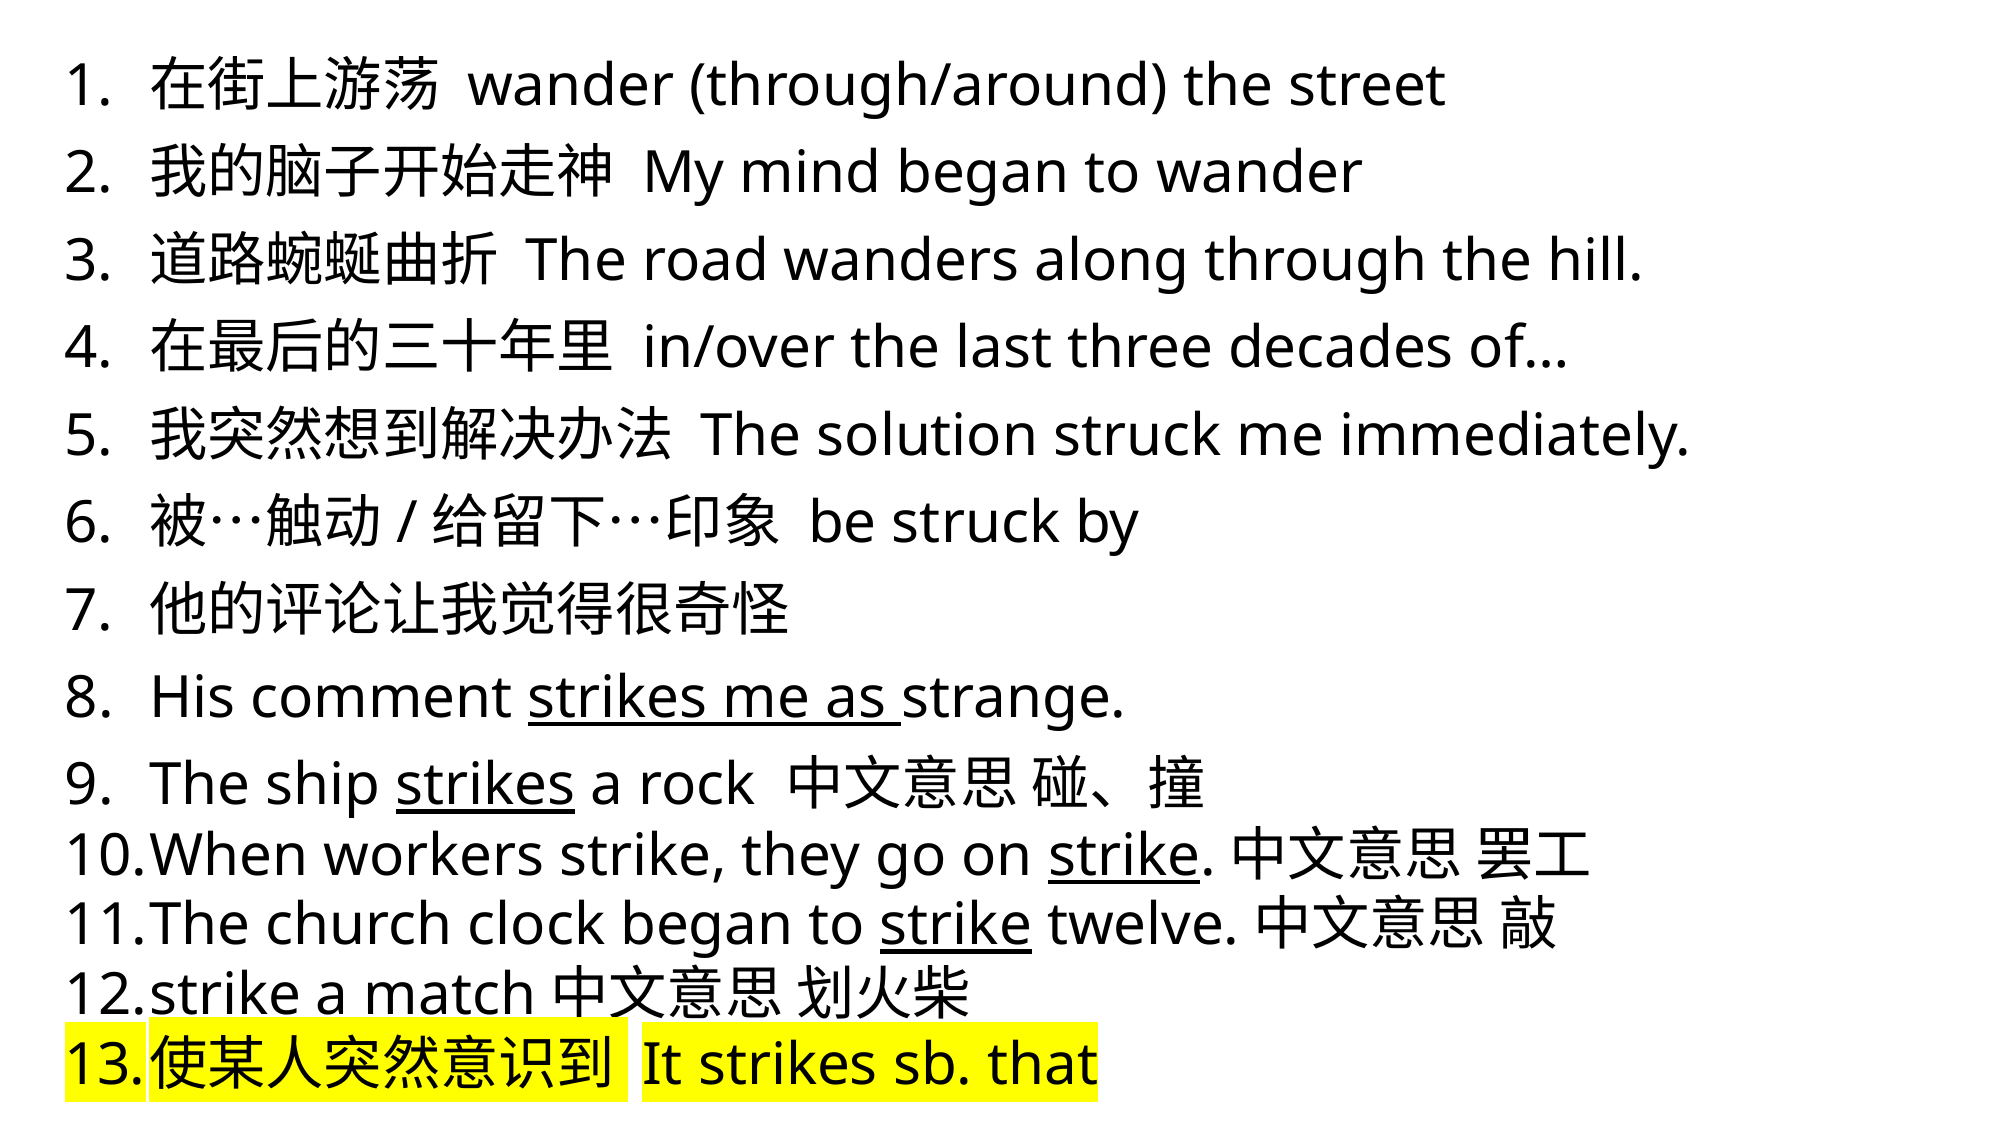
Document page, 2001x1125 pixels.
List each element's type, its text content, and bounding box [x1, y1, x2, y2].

text_box 在街上游荡 wander (through/around) the street 我的脑子开始走神 My mind began to wander 道路蜿蜒曲折 The road wanders along through the hill. 在最后的三十年里 in/over the last three decades of… 我突然想到解决办法 The solution struck me immediately. 被…触动/给留下…印象 be struck by 他的评论让我觉得很奇怪 His comment strikes me as strange. The ship strikes a rock 中文意思 碰、撞 When workers strike, they go on strike.中文意思 罢工 The church clock began to strike twelve.中文意思 敲 strike a match中文意思 划火柴 使某人突然意识到 It strikes sb. that [49, 22, 1882, 1125]
